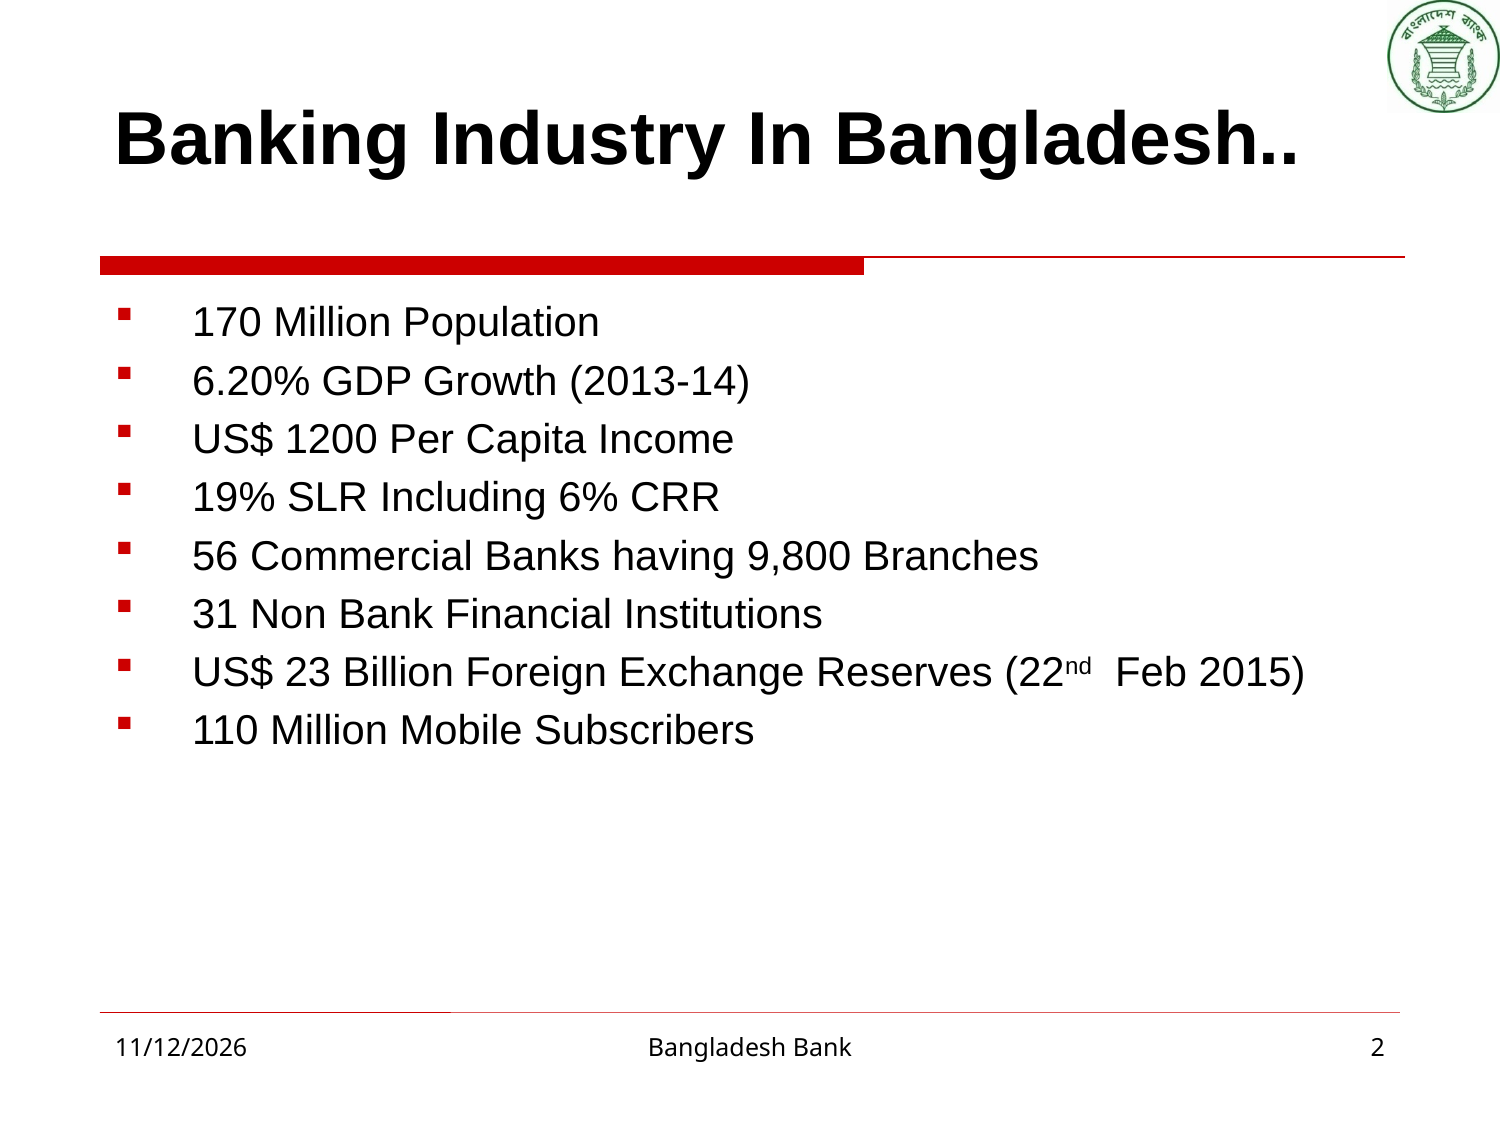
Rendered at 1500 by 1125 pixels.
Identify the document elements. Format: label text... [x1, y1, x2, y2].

list 170 Million Population 6.20% GDP Growth (2013-14) US$ 1200 Per Capita Income 19% SLR Including 6% CRR 56 Commercial Banks having 9,800 Branches 31 Non Bank Financial Institutions US$ 23 Billion Foreign Exchange Reserves (22nd Feb 2015) 110 Million Mobile Subscribers [99, 287, 1413, 876]
title Banking Industry In Bangladesh.. [99, 74, 1413, 188]
slide_number 2 [1074, 1024, 1401, 1103]
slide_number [99, 1024, 426, 1103]
footer Bangladesh Bank [512, 1024, 988, 1103]
picture [1387, 0, 1500, 113]
